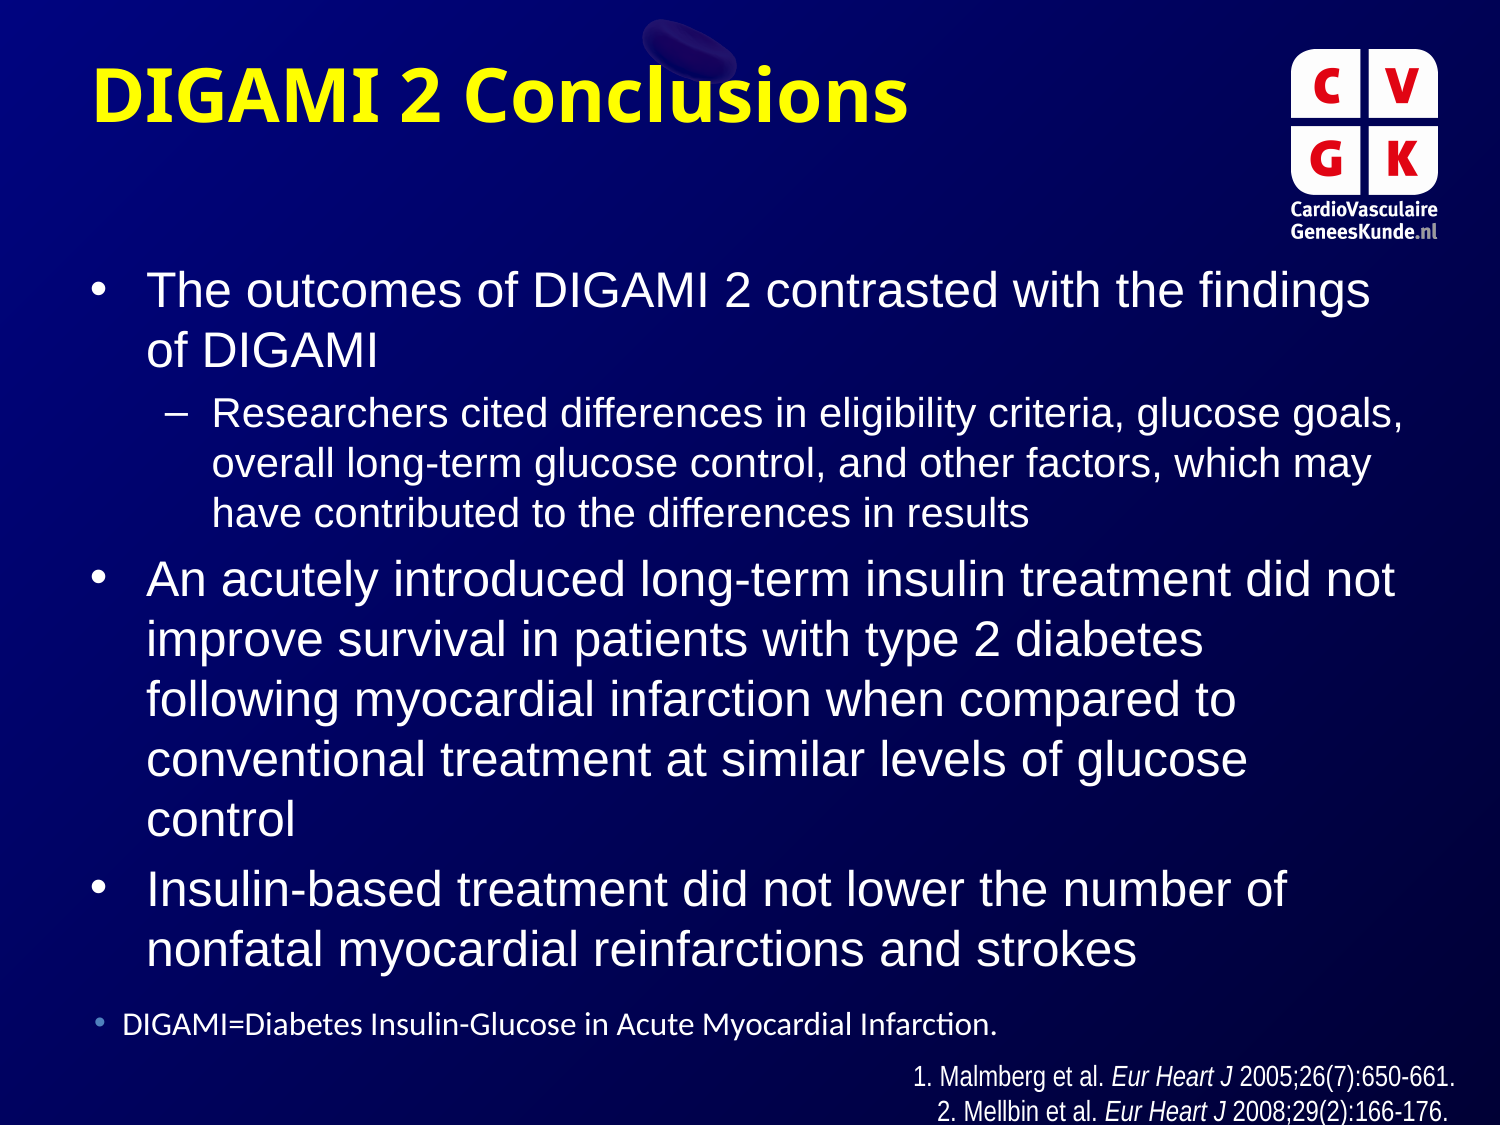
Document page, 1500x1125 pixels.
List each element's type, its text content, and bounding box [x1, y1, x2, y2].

text_box DIGAMI=Diabetes Insulin-Glucose in Acute Myocardial Infarction. [79, 994, 1015, 1050]
picture [1291, 49, 1438, 239]
list The outcomes of DIGAMI 2 contrasted with the findings of DIGAMI Researchers cited differences in eligibility criteria, glucose goals, overall long-term glucose control, and other factors, which may have contributed to the differences in results An acutely introduced long-term insulin treatment did not improve survival in patients with type 2 diabetes following myocardial infarction when compared to conventional treatment at similar levels of glucose control Insulin-based treatment did not lower the number of nonfatal myocardial reinfarctions and strokes [75, 250, 1425, 1051]
text_box 1. Malmberg et al. Eur Heart J 2005;26(7):650-661. 2. Mellbin et al. Eur Heart J 2008;29(2):166-176. [695, 1050, 1471, 1125]
title DIGAMI 2 Conclusions [75, 39, 1419, 228]
